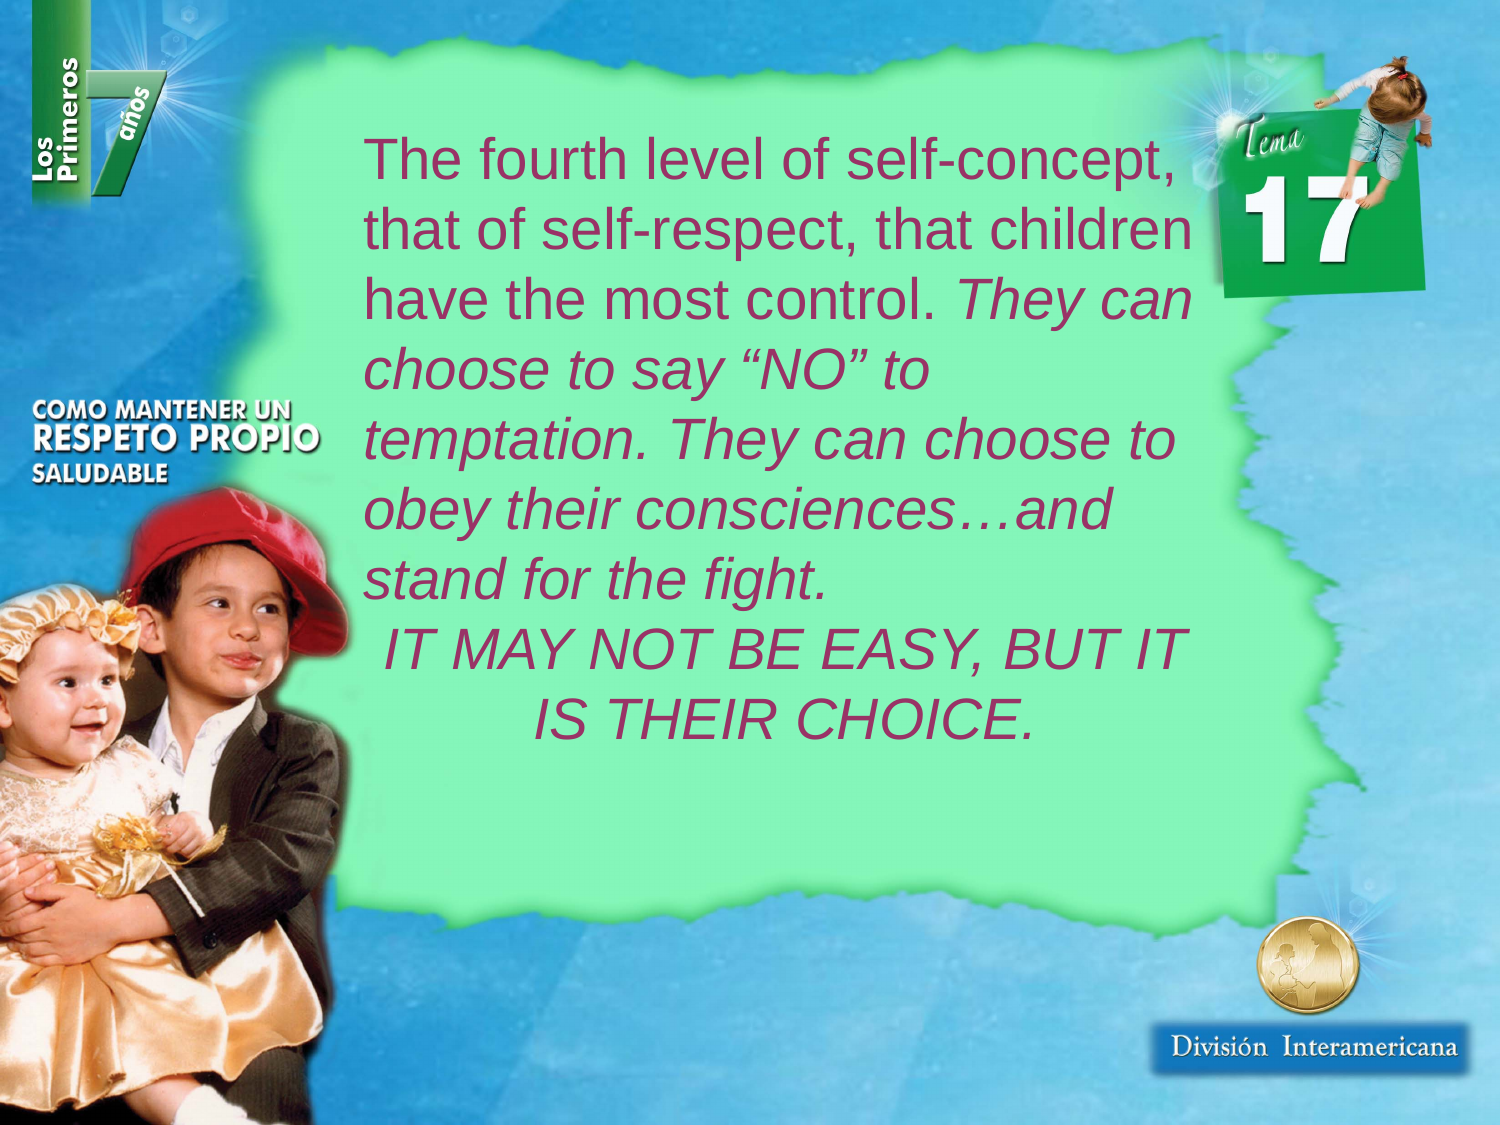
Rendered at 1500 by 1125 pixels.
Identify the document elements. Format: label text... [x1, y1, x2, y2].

picture [0, 0, 1500, 1125]
text_box The fourth level of self-concept, that of self-respect, that children have the most control. They can choose to say “NO” to temptation. They can choose to obey their consciences…and stand for the fight. IT MAY NOT BE EASY, BUT IT IS THEIR CHOICE. [348, 113, 1223, 759]
